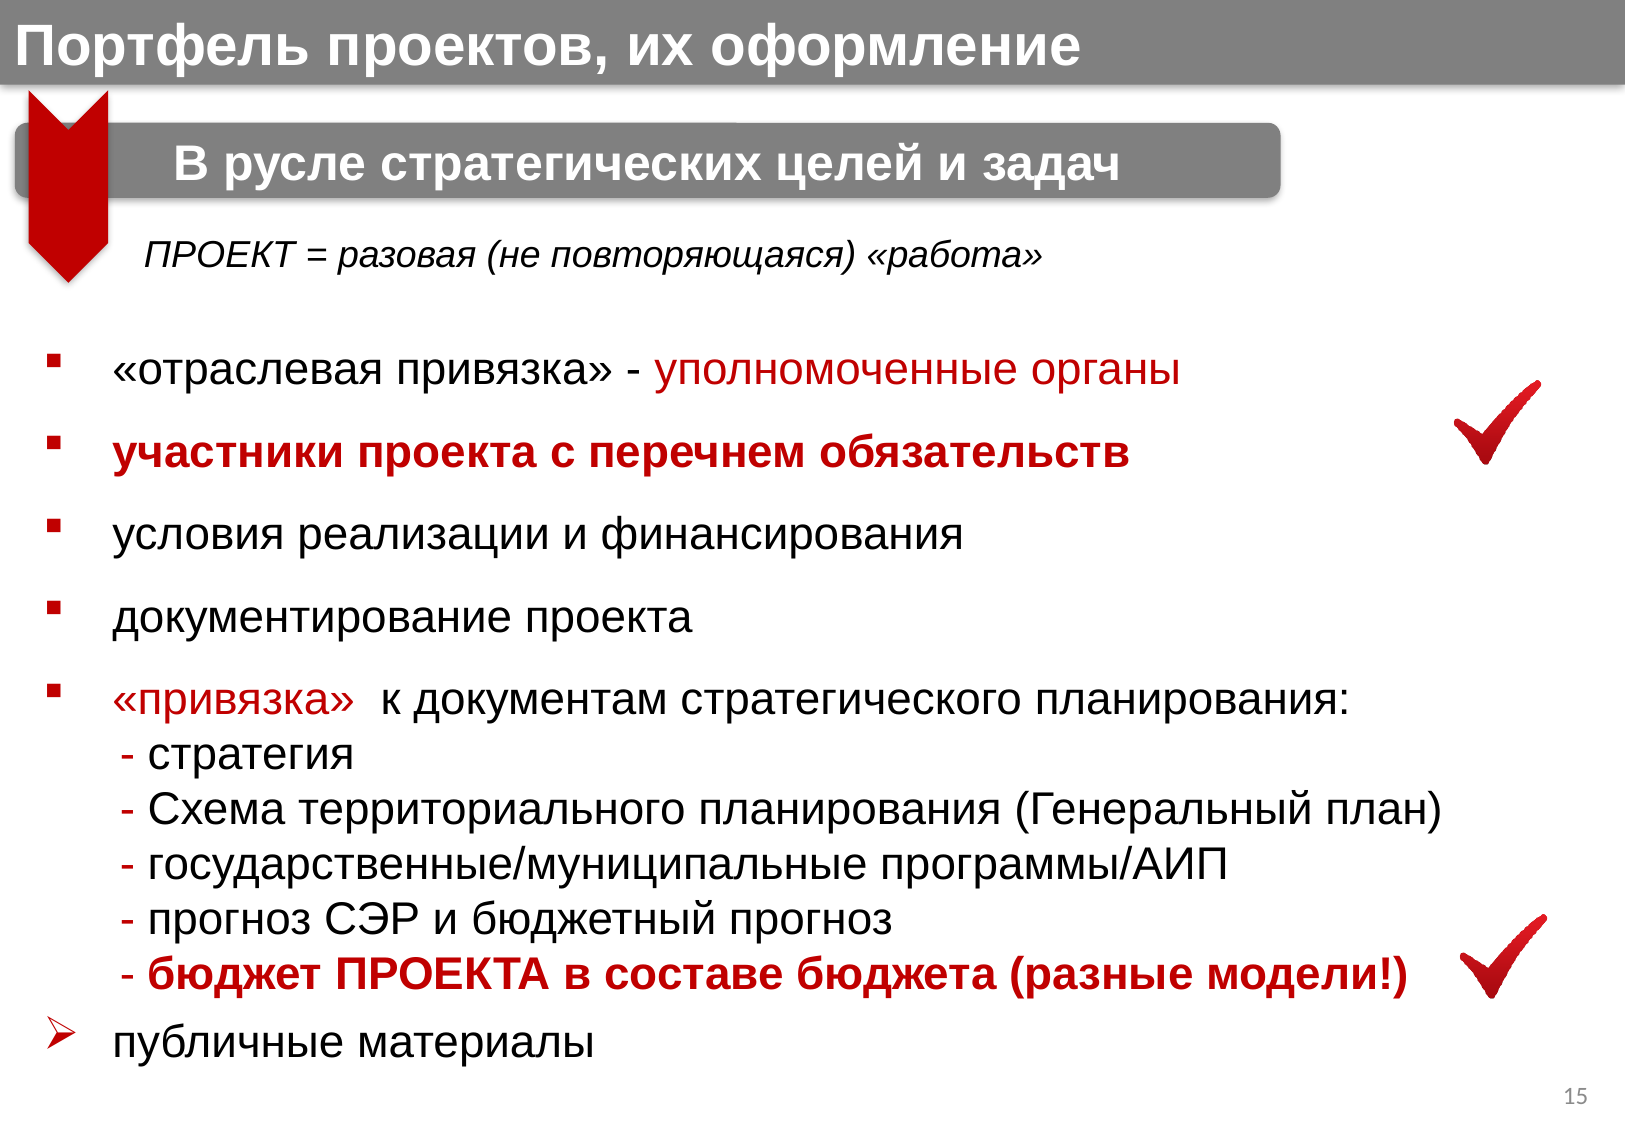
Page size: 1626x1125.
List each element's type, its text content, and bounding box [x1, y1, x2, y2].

text_box ПРОЕКТ = разовая (не повторяющаяся) «работа» [129, 222, 1080, 282]
text_box Портфель проектов, их оформление [0, 0, 1625, 85]
text_box В русле стратегических целей и задач [12, 121, 22, 199]
picture [1452, 905, 1554, 1008]
text_box В русле стратегических целей и задач [114, 120, 1283, 200]
text_box [26, 88, 111, 285]
picture [1446, 371, 1548, 473]
slide_number 15 [1237, 1065, 1604, 1125]
text_box «отраслевая привязка» - уполномоченные органы участники проекта с перечнем обязательств условия реализации и финансирования документирование проекта «привязка» к документам стратегического планирования: - стратегия - Схема территориального планирования (Генеральный план) - государственные/муниципальные программы/АИП - прогноз СЭР и бюджетный прогноз - бюджет ПРОЕКТА в составе бюджета (разные модели!) публичные материалы [28, 304, 1498, 1074]
